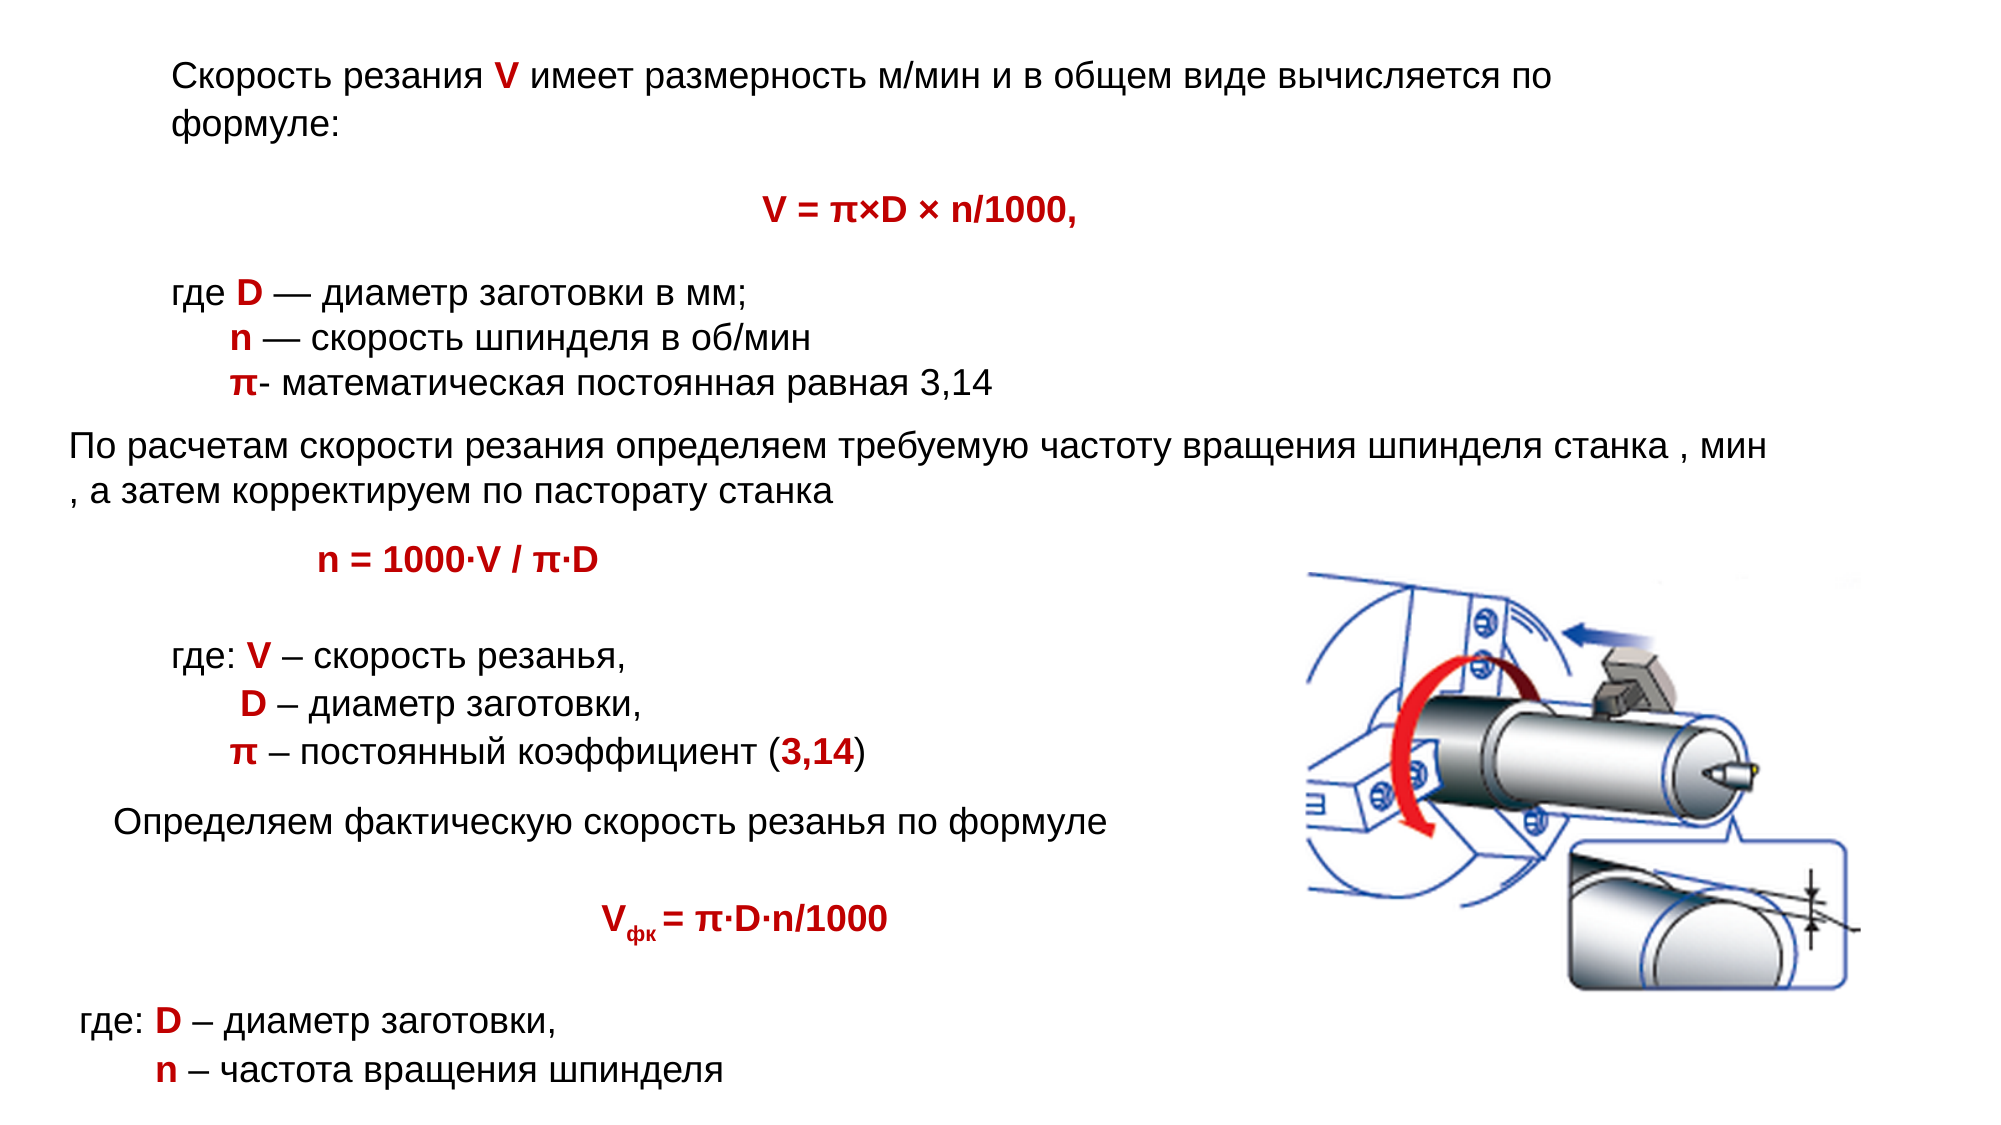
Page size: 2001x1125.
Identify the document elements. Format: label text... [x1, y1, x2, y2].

picture [1305, 572, 1861, 1002]
text_box n = 1000∙V / π∙D где: V – скорость резанья, D – диаметр заготовки, π – постоянный коэффициент (3,14) [156, 524, 1293, 780]
text_box По расчетам скорости резания определяем требуемую частоту вращения шпинделя станка , мин , а затем корректируем по пасторату станка [53, 413, 1786, 519]
text_box Определяем фактическую скорость резанья по формуле Vфк = π∙D∙n/1000 где: D – диаметр заготовки, n – частота вращения шпинделя [53, 786, 1786, 1097]
text_box Скорость резания V имеет размерность м/мин и в общем виде вычисляется по формуле: V = π×D × n/1000, где D — диаметр заготовки в мм; n — скорость шпинделя в об/мин π- математическая постоянная равная 3,14 [156, 40, 1684, 410]
